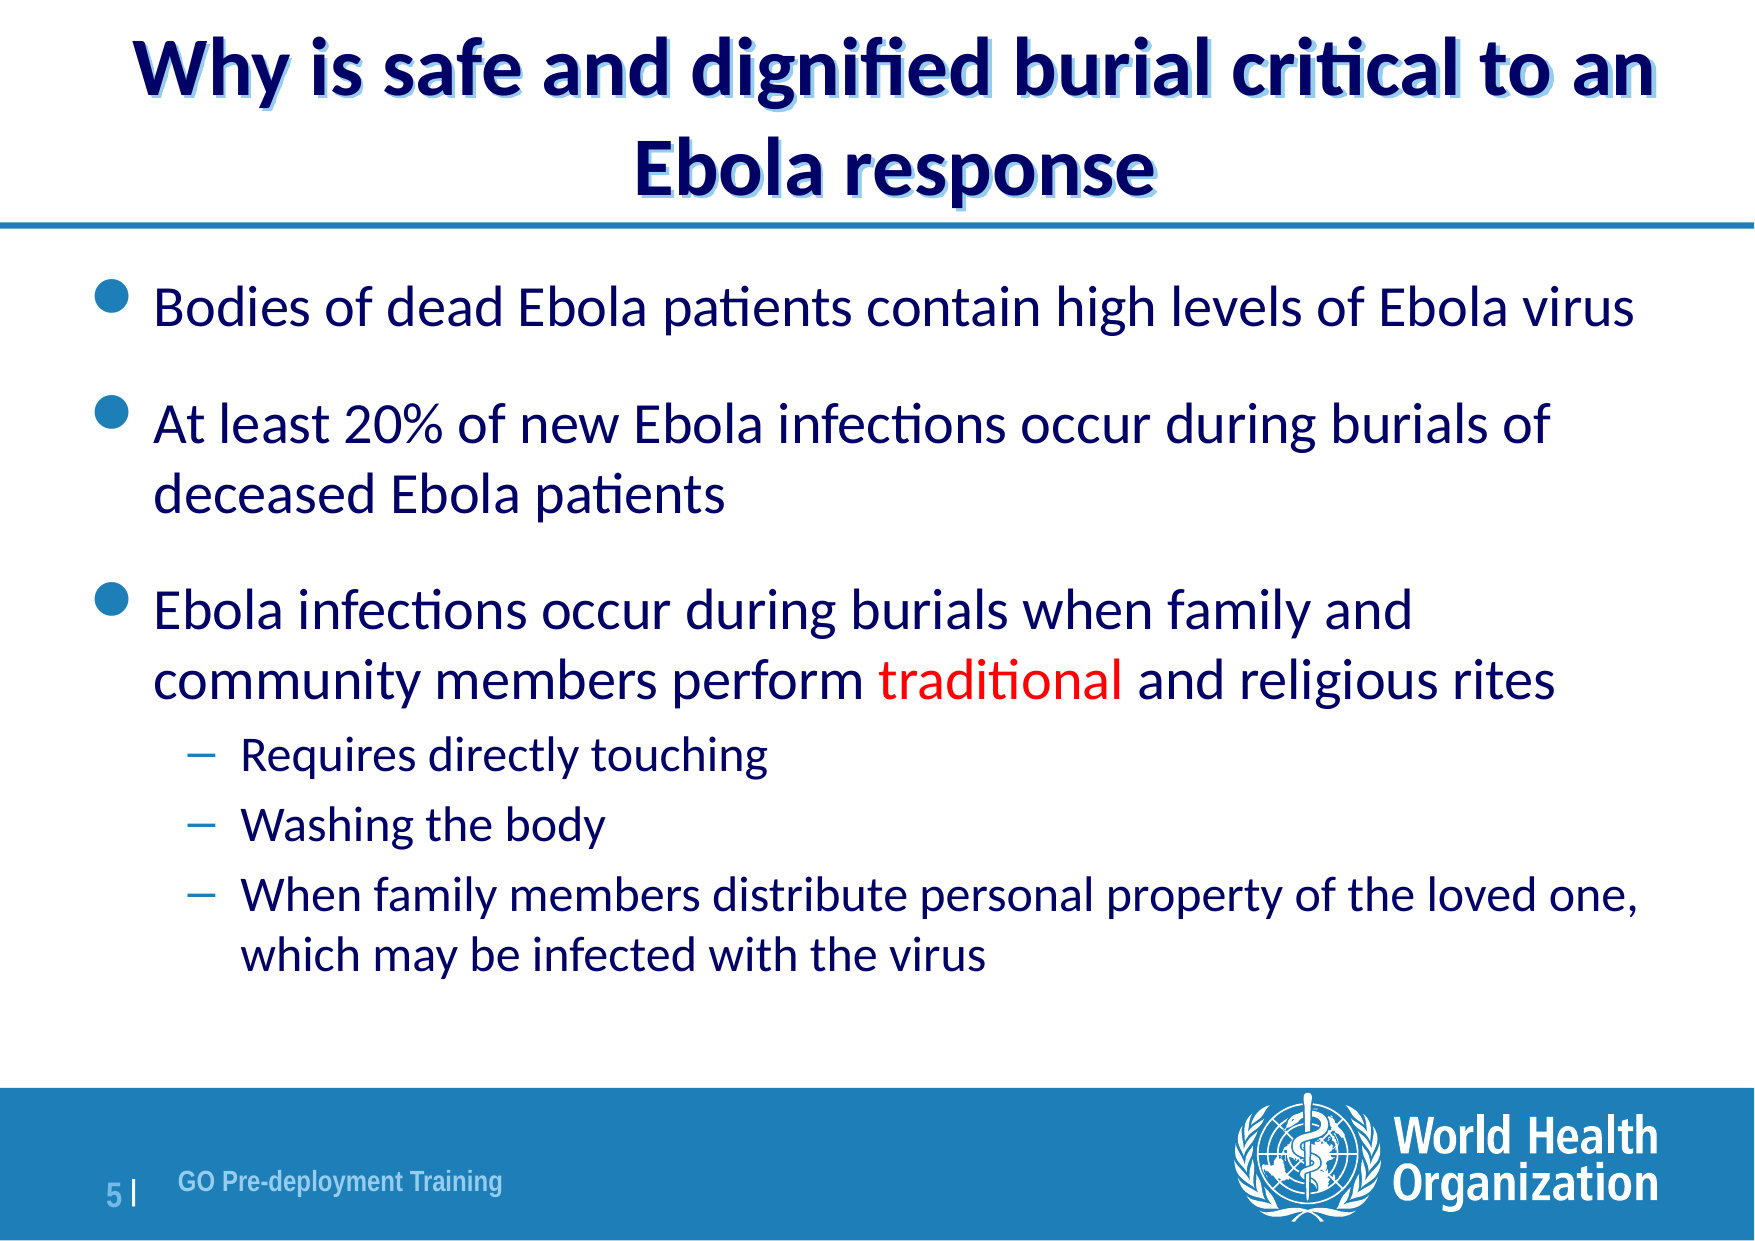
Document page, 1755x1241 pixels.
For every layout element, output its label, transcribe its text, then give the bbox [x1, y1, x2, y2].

title Why is safe and dignified burial critical to an Ebola response [37, 0, 1755, 224]
list Bodies of dead Ebola patients contain high levels of Ebola virus At least 20% of new Ebola infections occur during burials of deceased Ebola patients Ebola infections occur during burials when family and community members perform traditional and religious rites Requires directly touching Washing the body When family members distribute personal property of the loved one, which may be infected with the virus [89, 268, 1669, 1052]
